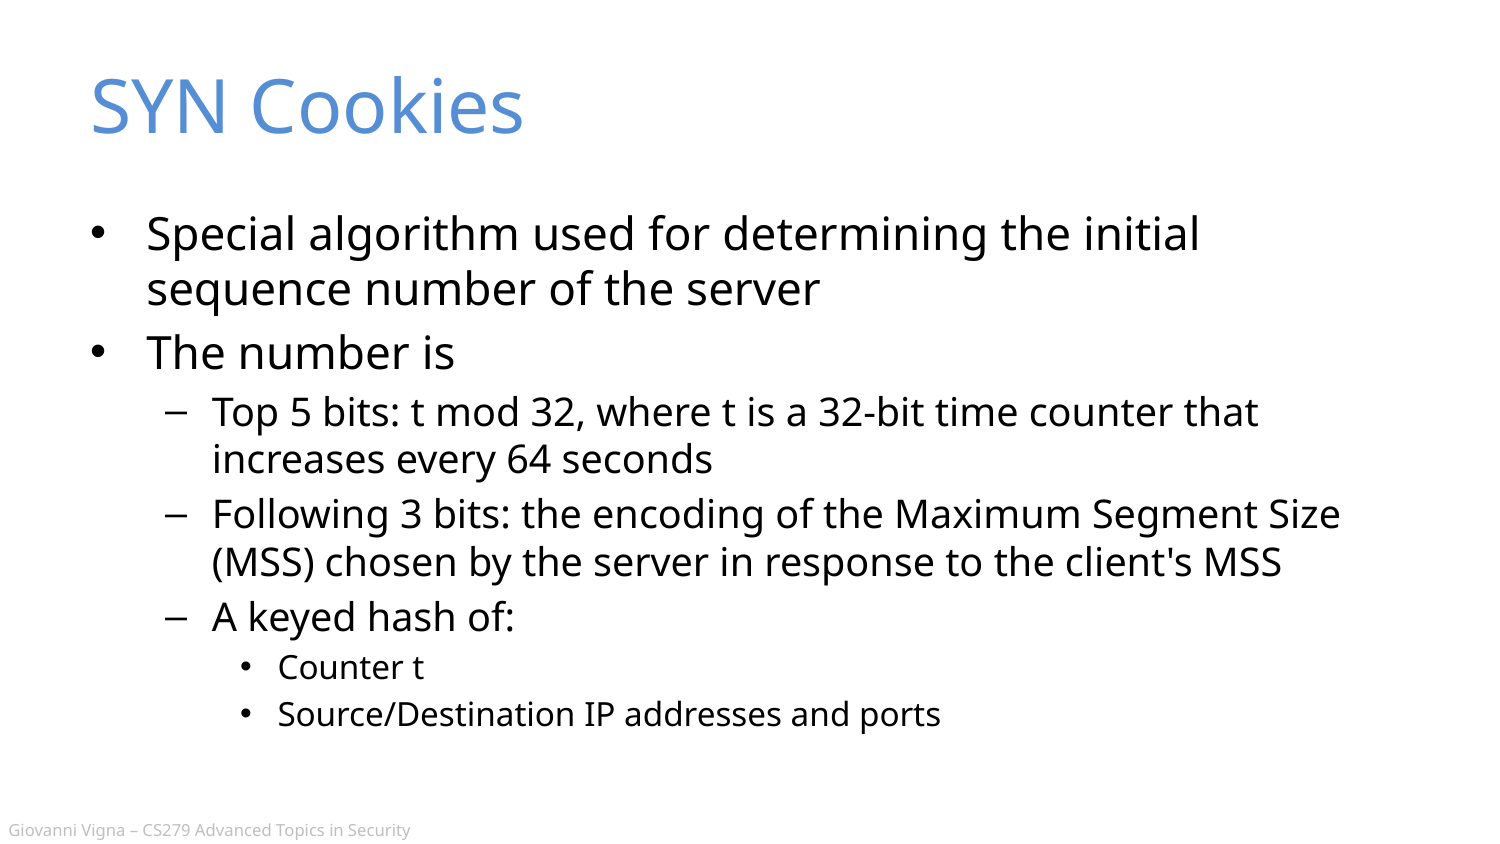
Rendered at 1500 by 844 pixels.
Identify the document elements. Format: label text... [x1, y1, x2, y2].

title SYN Cookies [75, 33, 1425, 175]
list Special algorithm used for determining the initial sequence number of the server The number is Top 5 bits: t mod 32, where t is a 32-bit time counter that increases every 64 seconds Following 3 bits: the encoding of the Maximum Segment Size (MSS) chosen by the server in response to the client's MSS A keyed hash of: Counter t Source/Destination IP addresses and ports [75, 196, 1425, 813]
